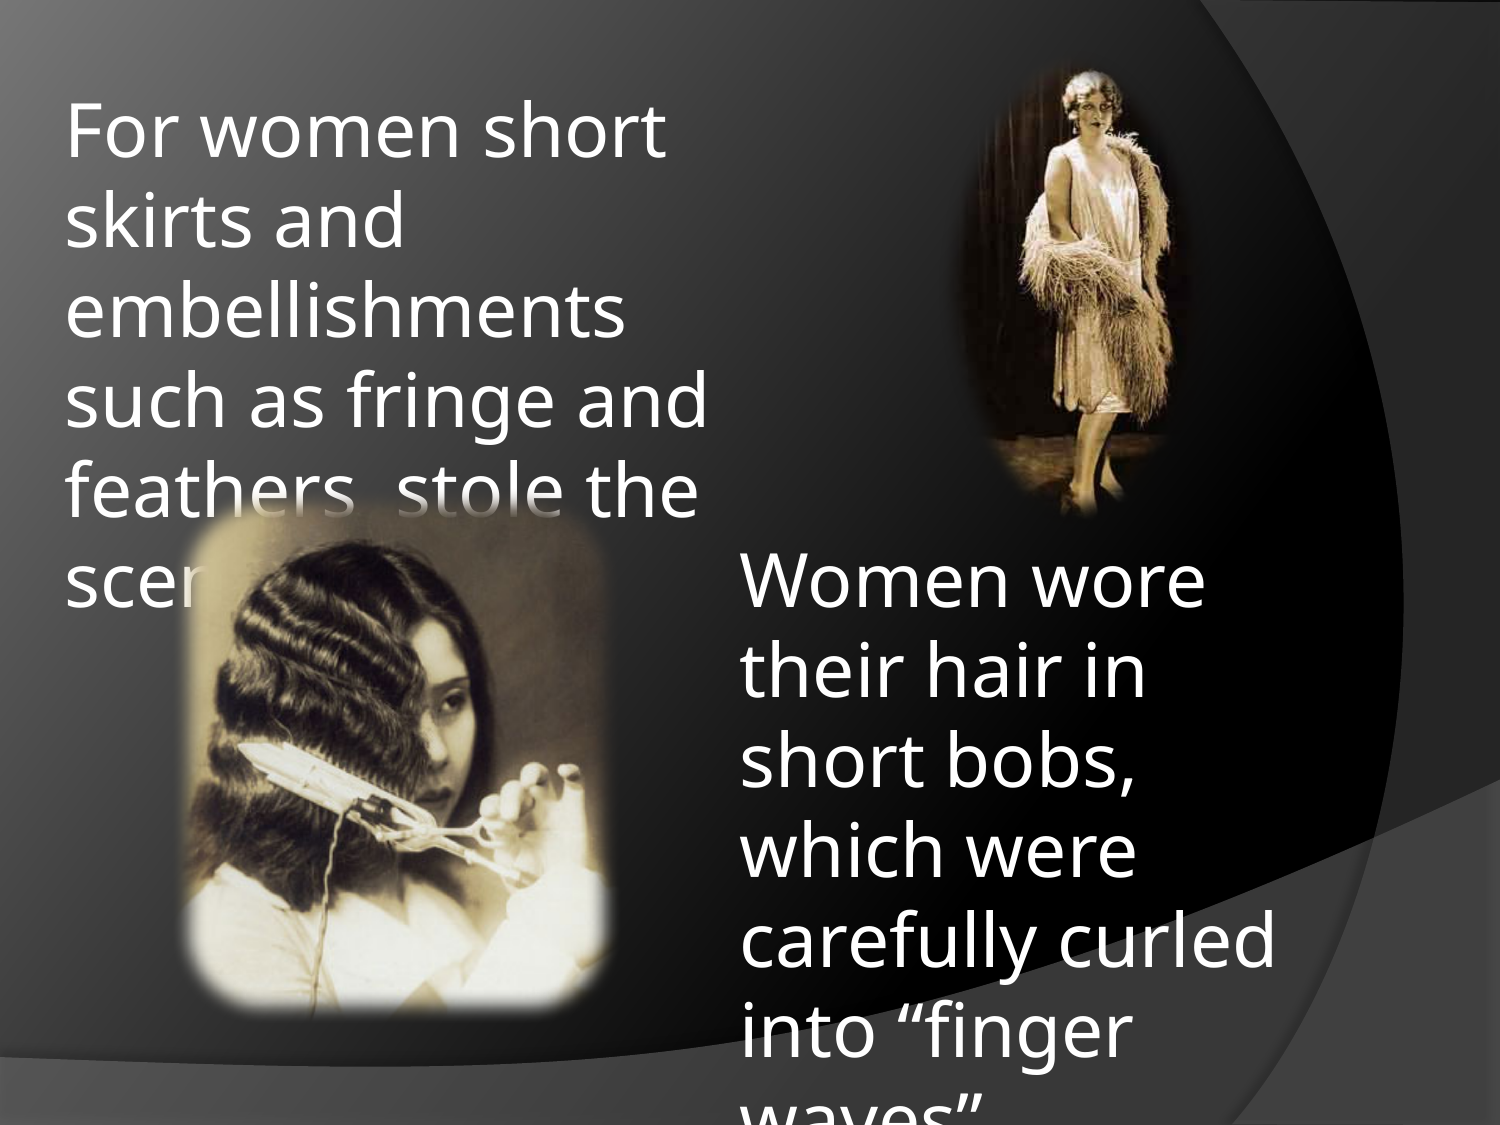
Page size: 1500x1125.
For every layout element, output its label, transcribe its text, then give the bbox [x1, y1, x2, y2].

text_box For women short skirts and embellishments such as fringe and feathers stole the scene [49, 74, 800, 630]
text_box Women wore their hair in short bobs, which were carefully curled into “finger waves” [725, 524, 1363, 1125]
picture [937, 47, 1213, 528]
picture [171, 487, 622, 1026]
